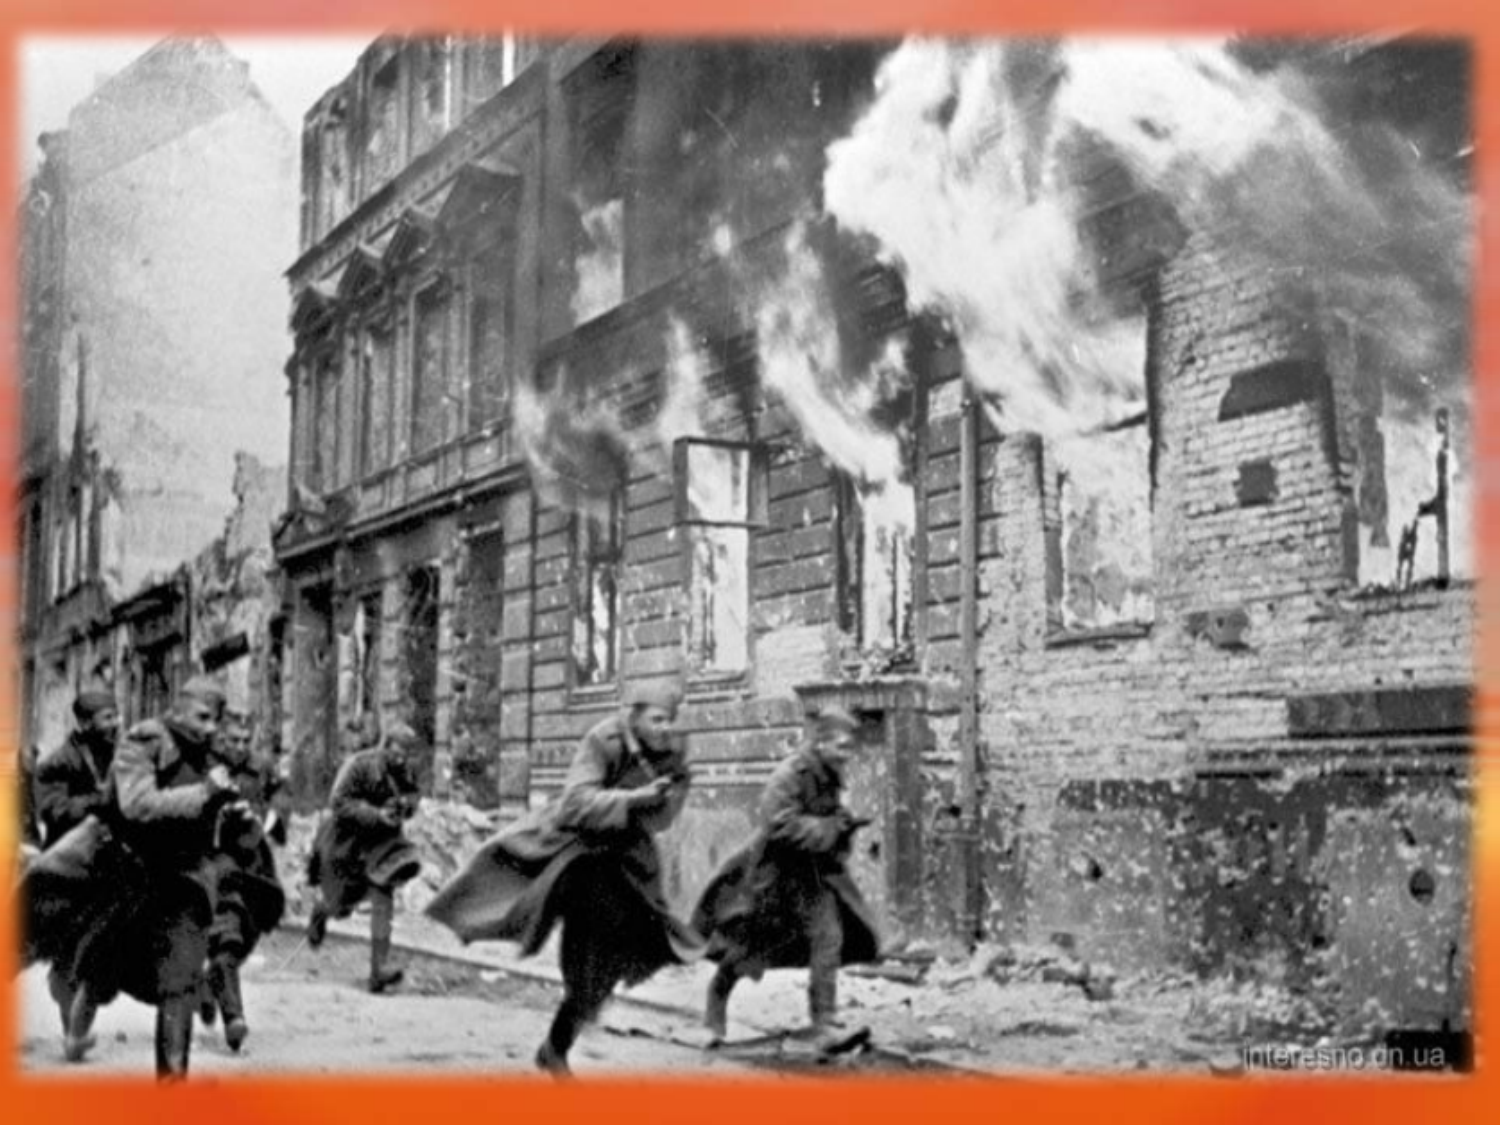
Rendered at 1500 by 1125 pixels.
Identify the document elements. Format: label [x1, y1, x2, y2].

picture [0, 0, 1500, 1125]
list [1, 18, 1492, 1095]
